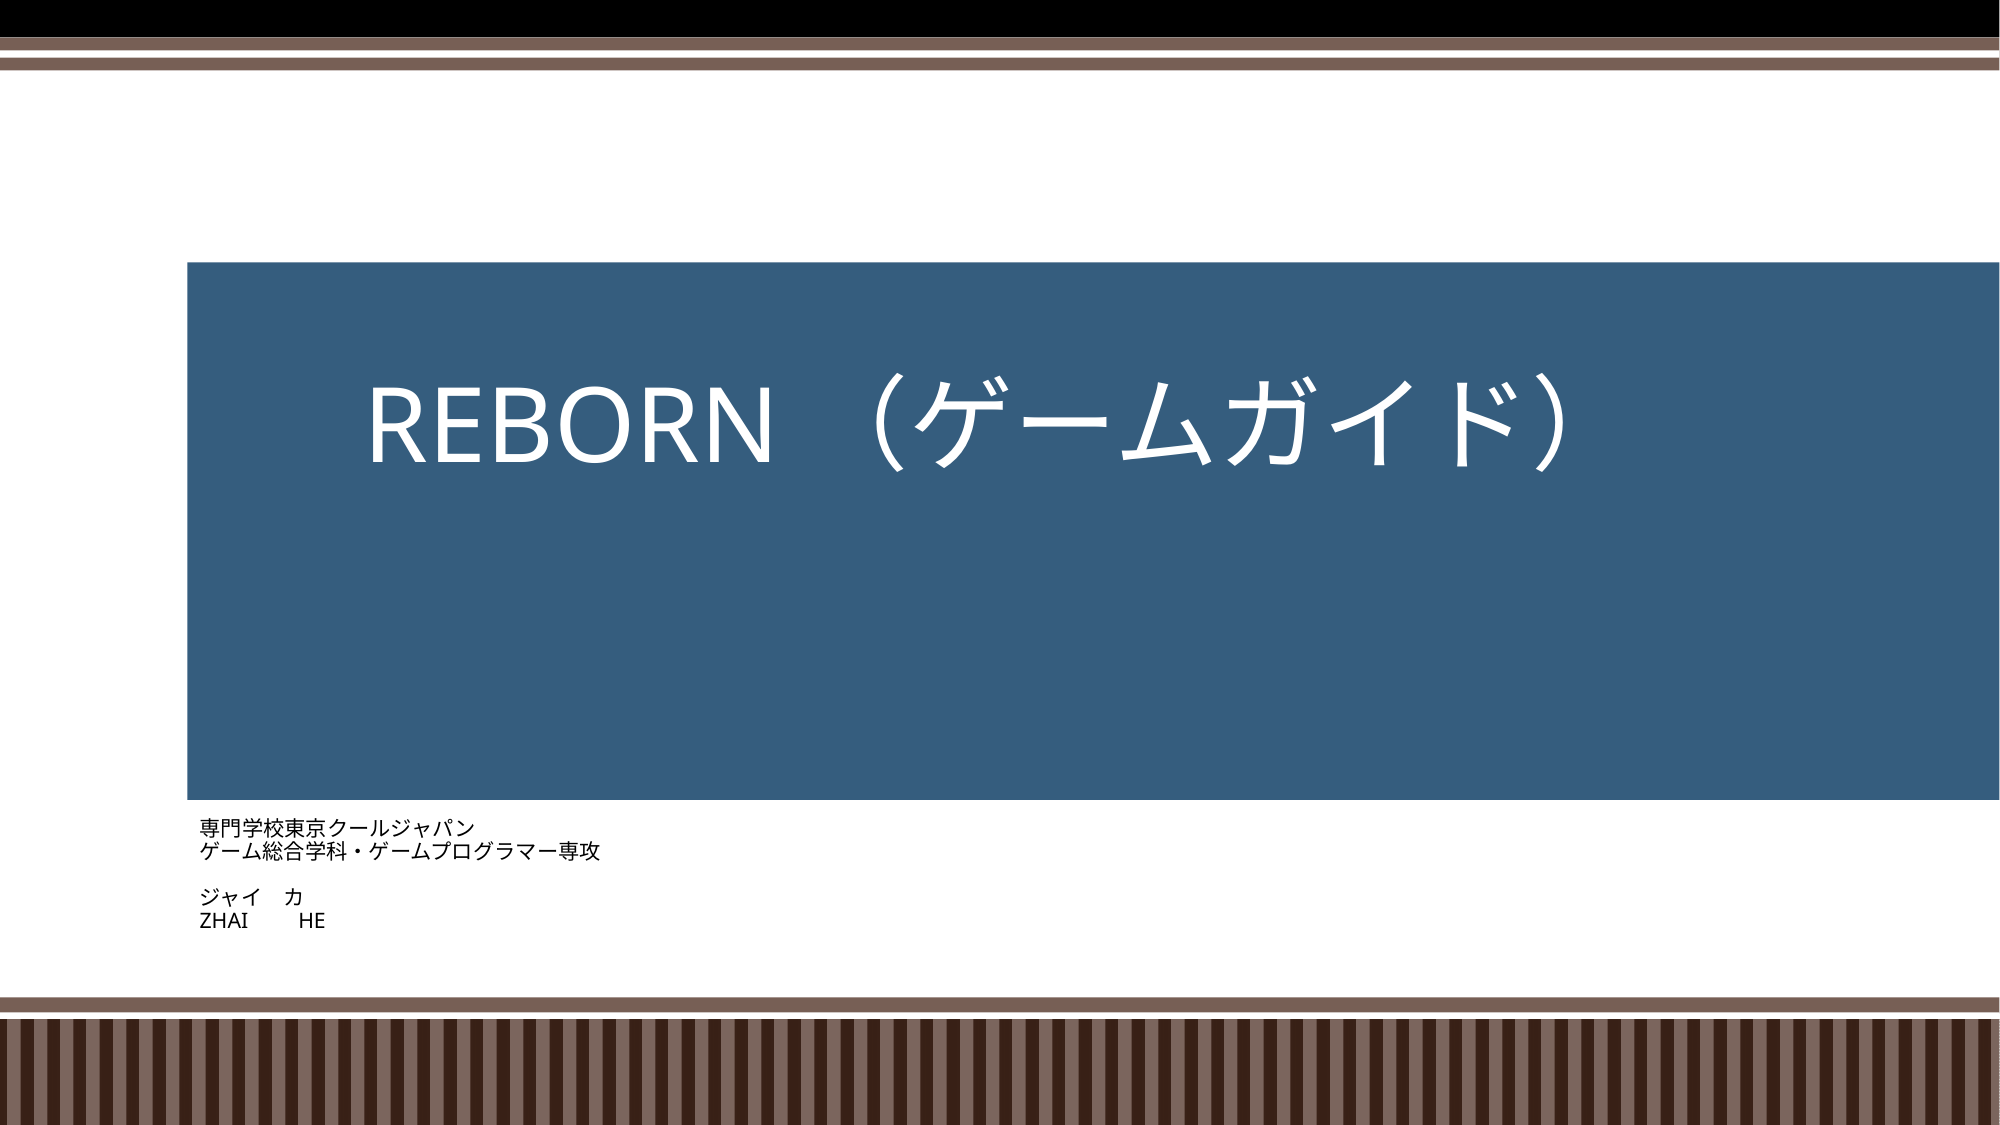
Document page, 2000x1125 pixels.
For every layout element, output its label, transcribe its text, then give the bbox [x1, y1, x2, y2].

title REBORN（ゲームガイド） [249, 196, 1750, 491]
subtitle 専門学校東京クールジャパン ゲーム総合学科・ゲームプログラマー専攻 ジャイ カ ZHAI HE [184, 810, 1213, 941]
